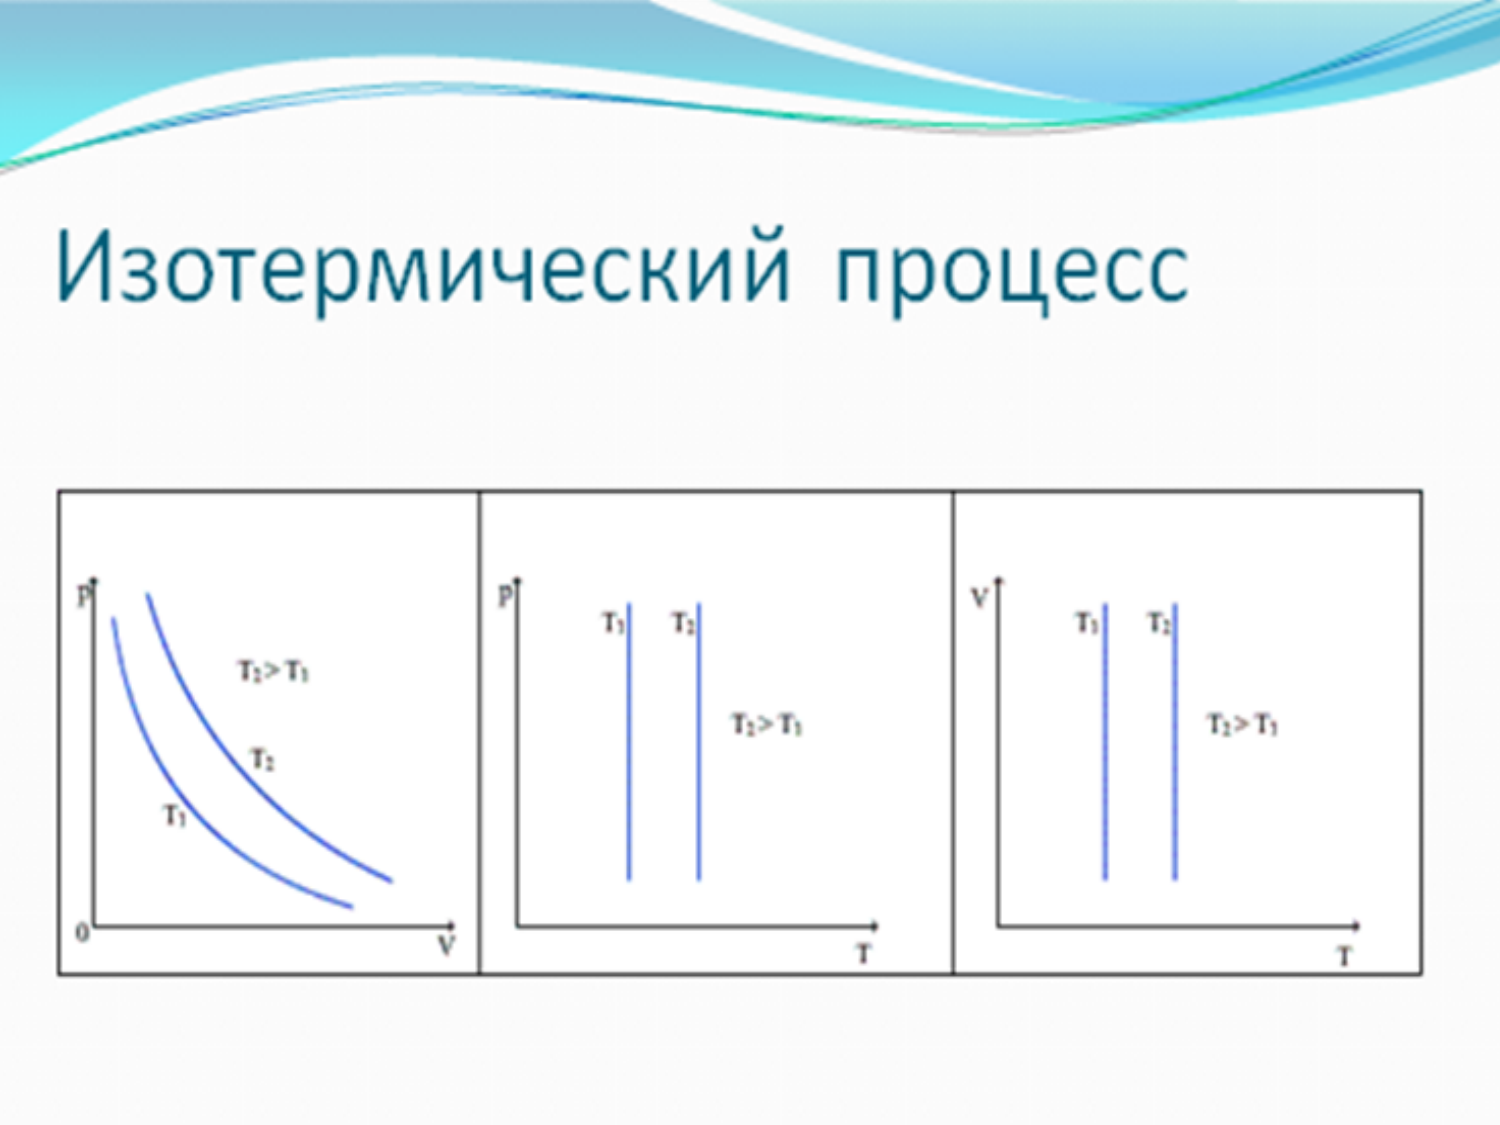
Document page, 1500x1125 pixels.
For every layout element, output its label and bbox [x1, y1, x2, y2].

list [0, 0, 1500, 1125]
